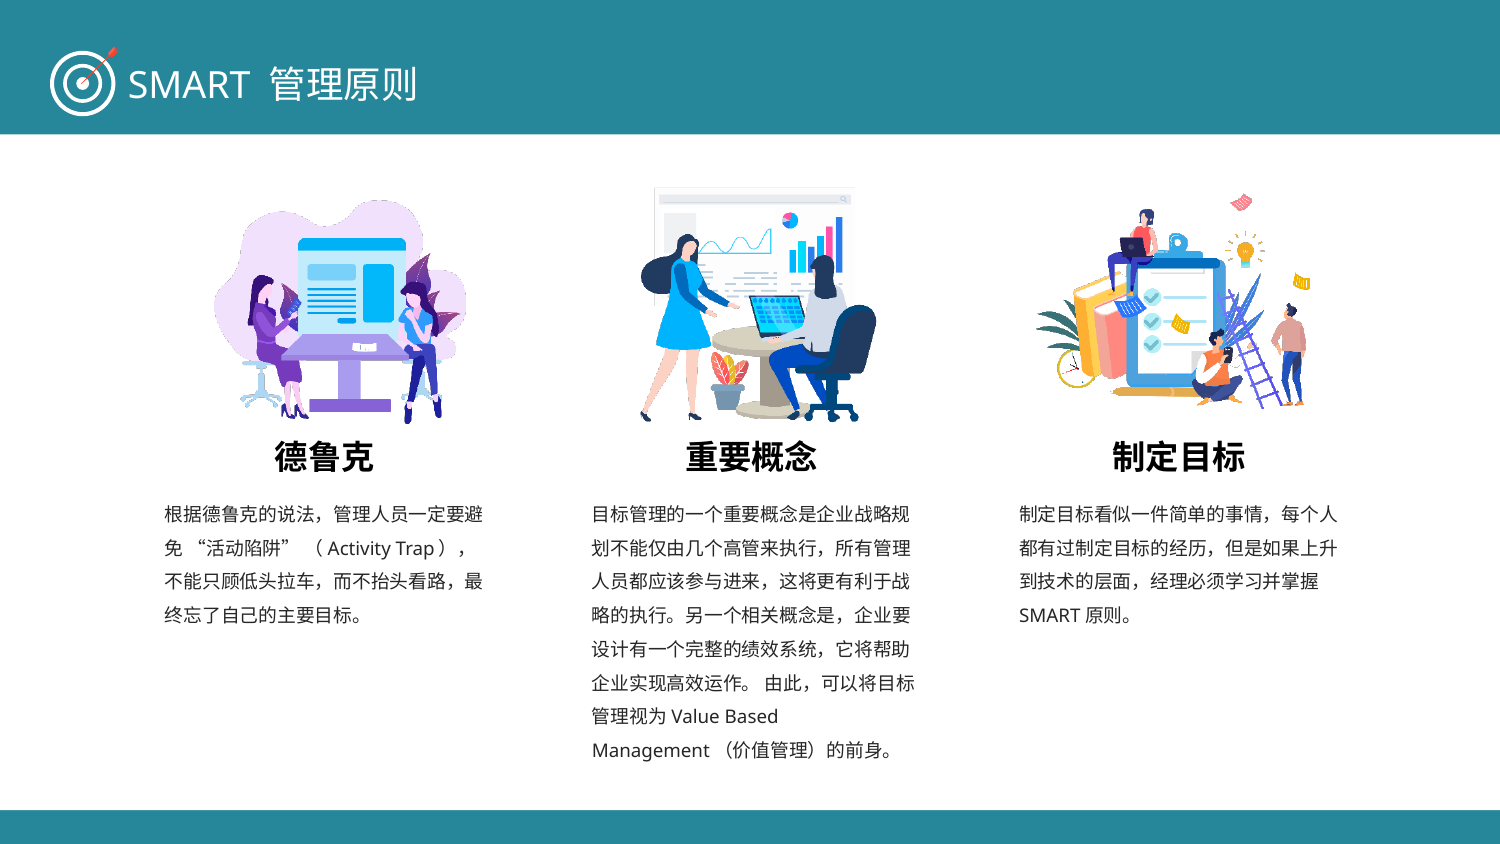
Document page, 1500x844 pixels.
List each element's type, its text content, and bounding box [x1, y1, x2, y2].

text_box 制定目标 [1101, 443, 1257, 483]
text_box 制定目标看似一件简单的事情，每个人都有过制定目标的经历，但是如果上升到技术的层面，经理必须学习并掌握SMART原则。 [1004, 484, 1354, 634]
text_box 目标管理的一个重要概念是企业战略规划不能仅由几个高管来执行，所有管理人员都应该参与进来，这将更有利于战略的执行。另一个相关概念是，企业要设计有一个完整的绩效系统，它将帮助企业实现高效运作。 由此，可以将目标管理视为Value Based Management（价值管理）的前身。 [577, 484, 937, 769]
picture [603, 151, 911, 460]
picture [200, 179, 476, 456]
text_box 德鲁克 [263, 456, 386, 483]
text_box 重要概念 [674, 460, 830, 483]
picture [1025, 134, 1334, 443]
text_box 根据德鲁克的说法，管理人员一定要避免 “活动陷阱” （Activity Trap），不能只顾低头拉车，而不抬头看路，最终忘了自己的主要目标。 [150, 484, 500, 634]
